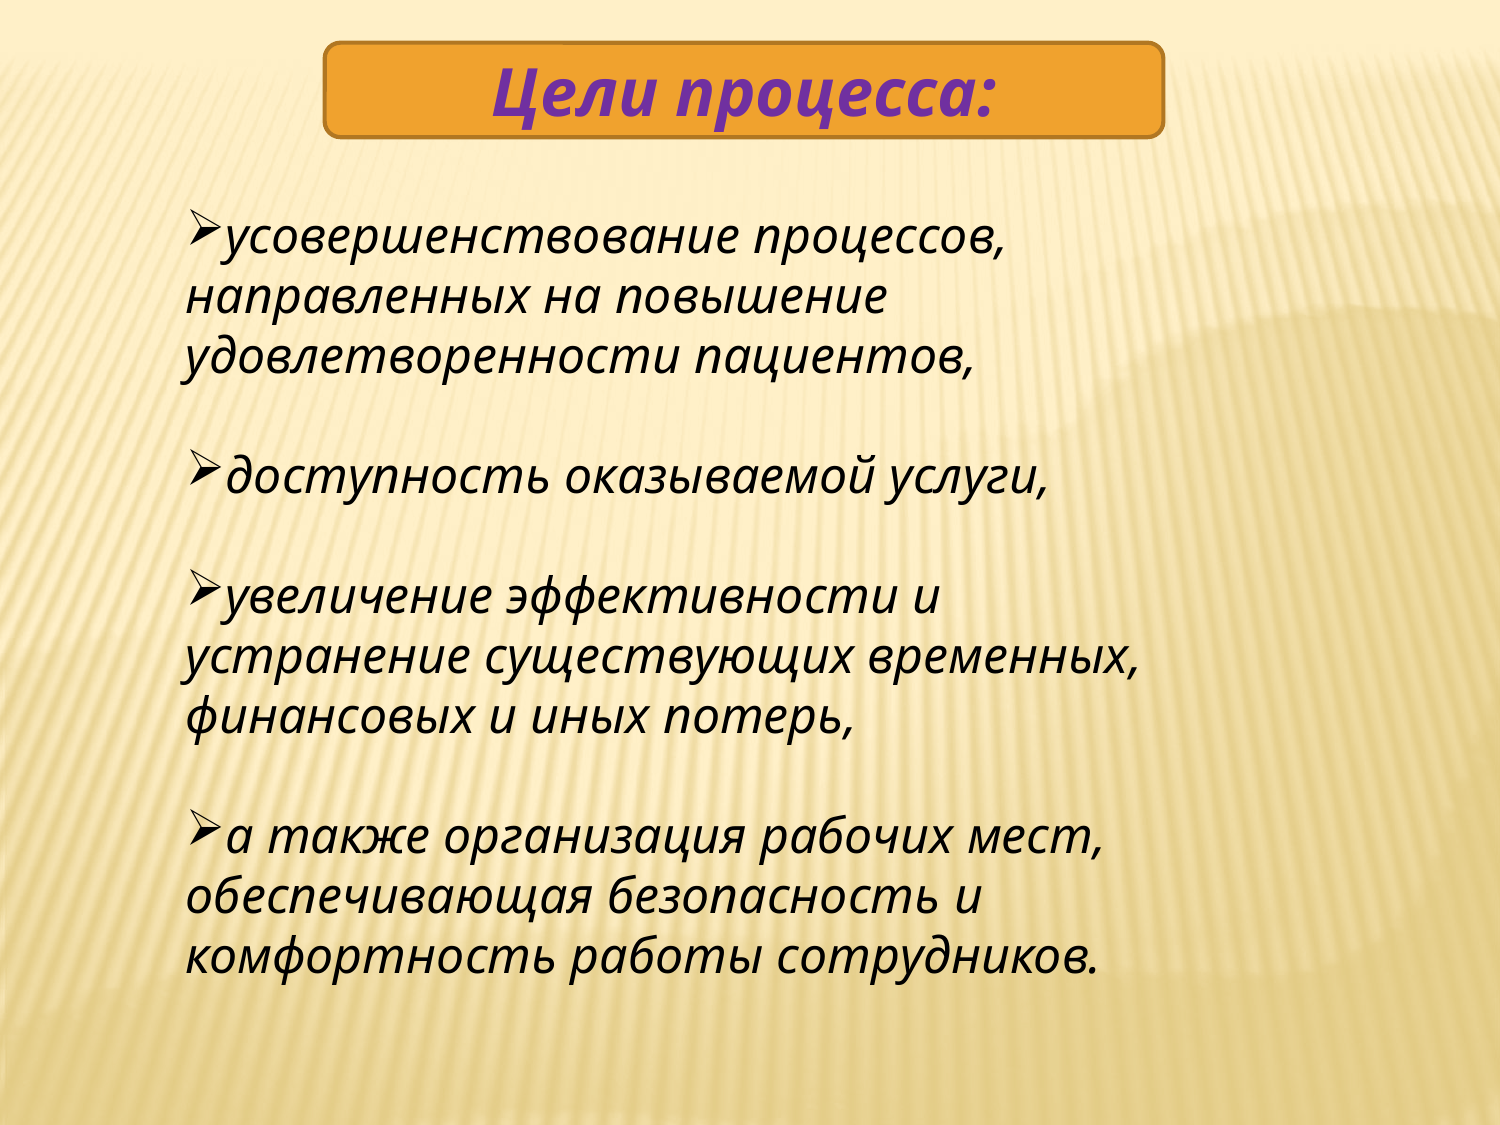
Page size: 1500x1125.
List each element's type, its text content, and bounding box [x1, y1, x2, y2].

text_box усовершенствование процессов, направленных на повышение удовлетворенности пациентов, доступность оказываемой услуги, увеличение эффективности и устранение существующих временных, финансовых и иных потерь, а также организация рабочих мест, обеспечивающая безопасность и комфортность работы сотрудников. [171, 196, 1211, 991]
text_box Цели процесса: [322, 40, 1166, 140]
